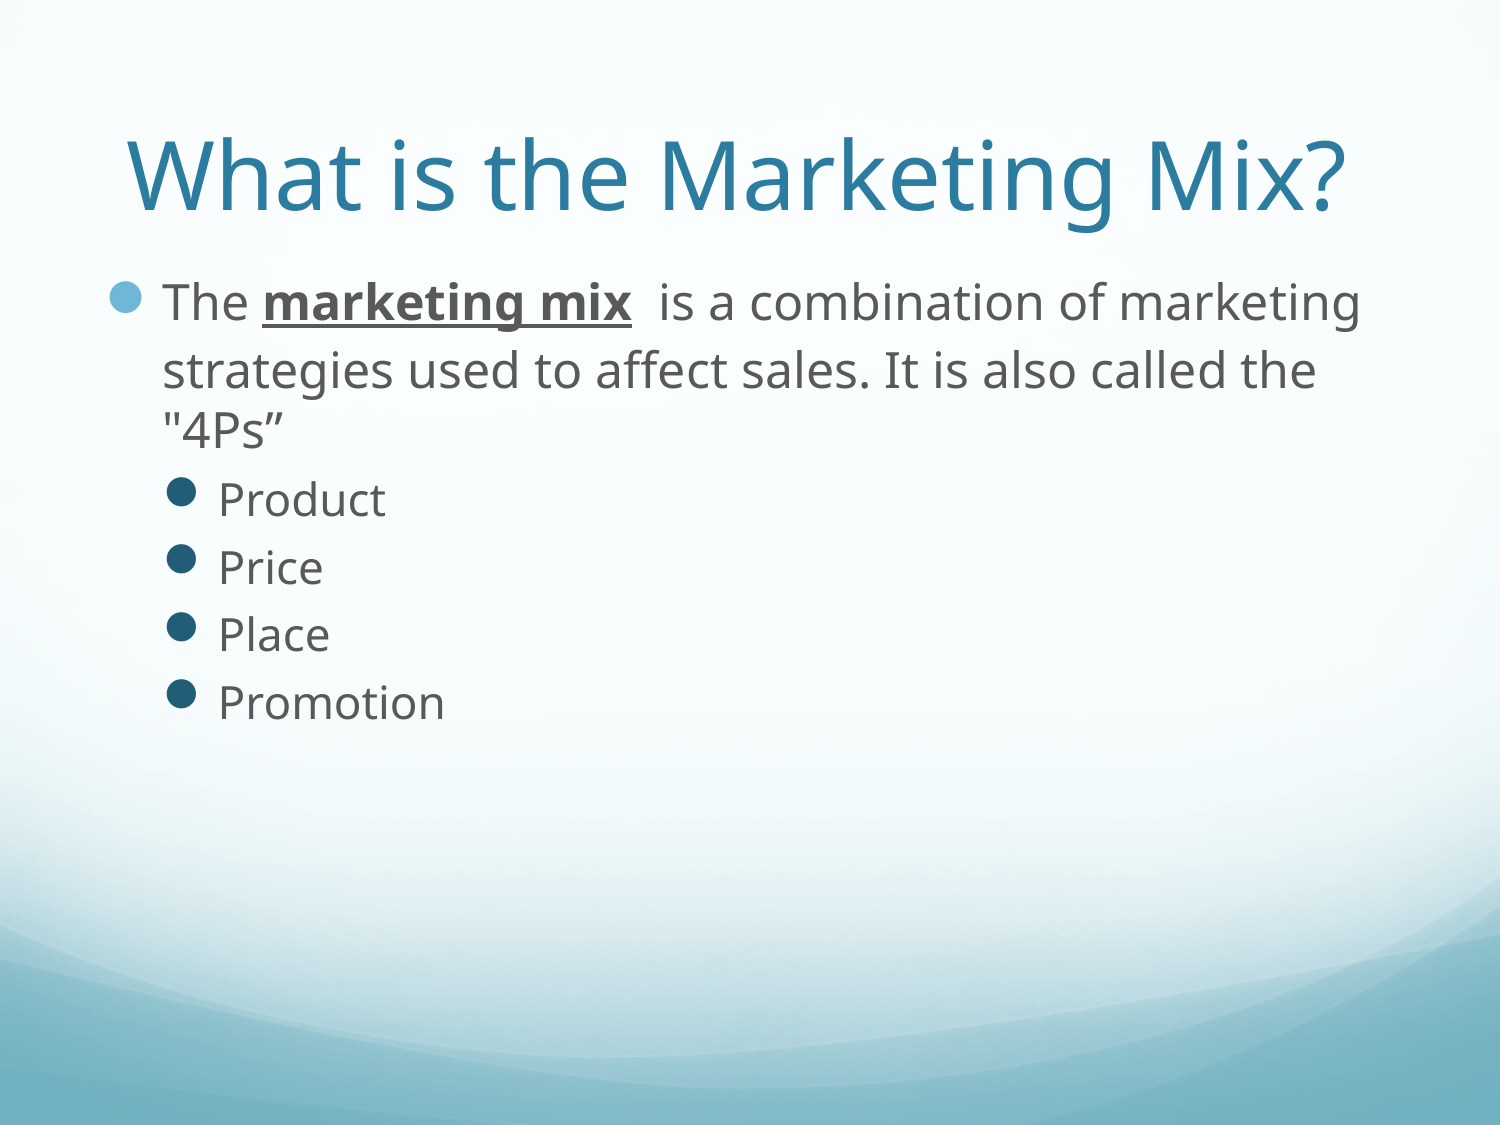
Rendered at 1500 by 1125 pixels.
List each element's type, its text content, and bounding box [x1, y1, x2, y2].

list The marketing mix is a combination of marketing strategies used to affect sales. It is also called the "4Ps” Product Price Place Promotion [90, 262, 1410, 975]
title What is the Marketing Mix? [90, 17, 1410, 237]
